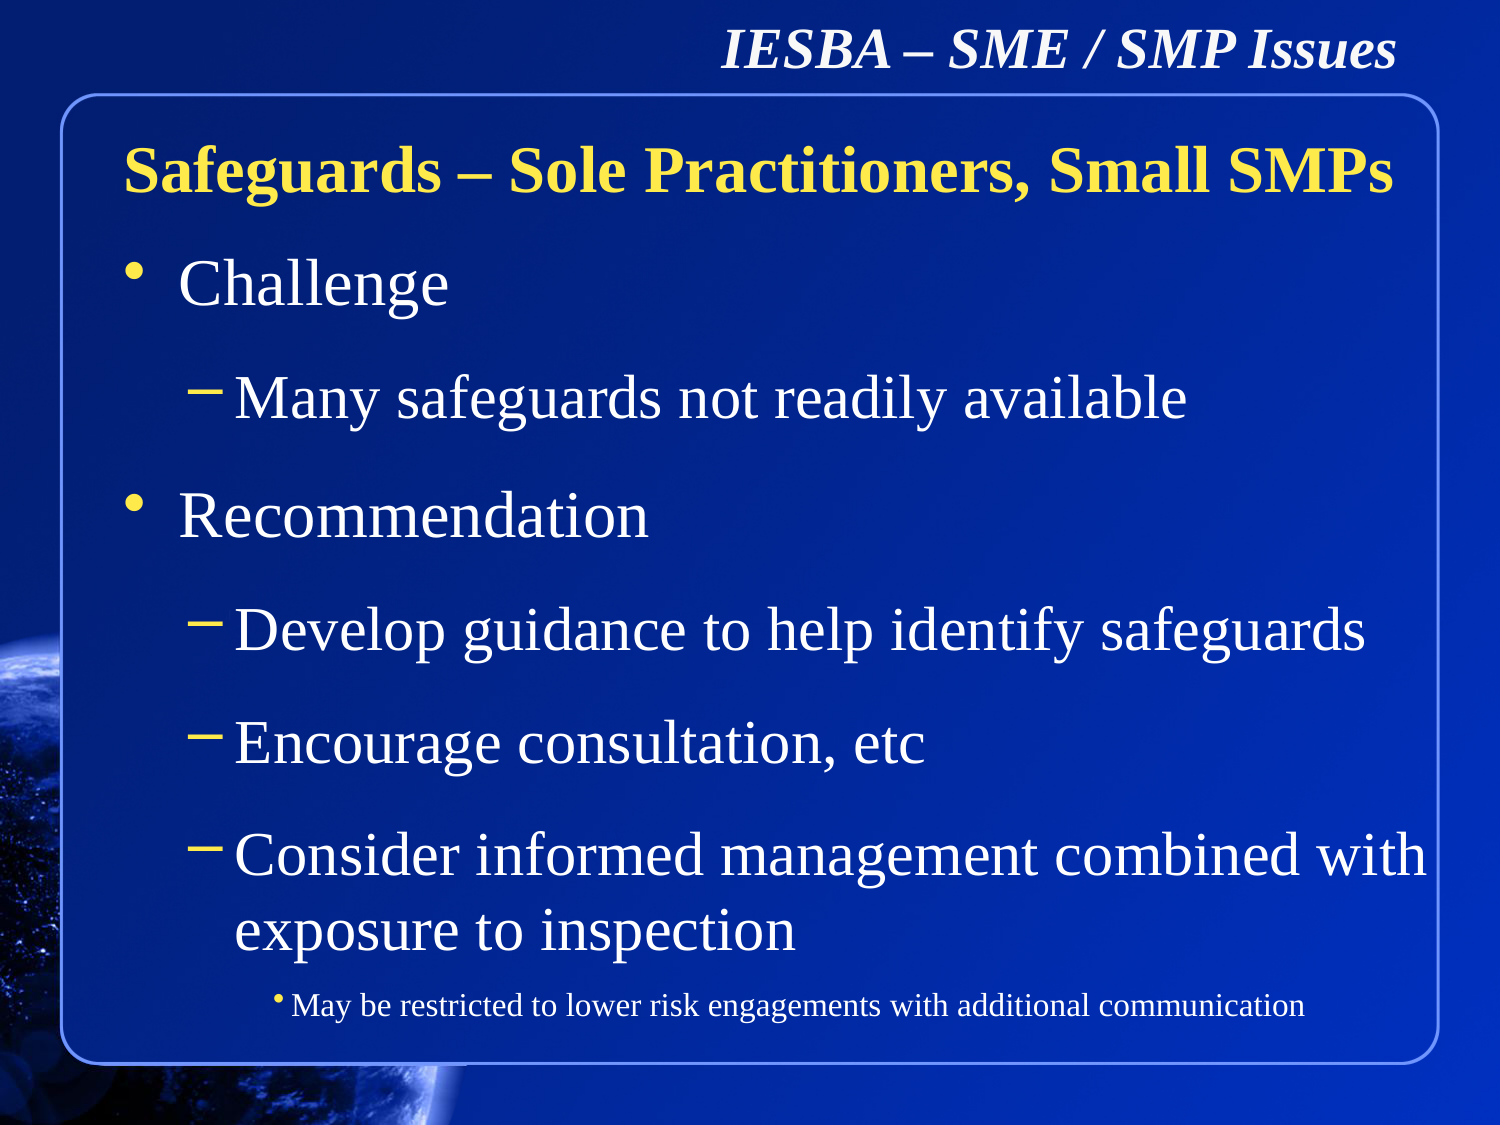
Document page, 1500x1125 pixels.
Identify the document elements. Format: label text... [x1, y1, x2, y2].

picture [0, 0, 1500, 1125]
list Challenge Many safeguards not readily available Recommendation Develop guidance to help identify safeguards Encourage consultation, etc Consider informed management combined with exposure to inspection May be restricted to lower risk engagements with additional communication [107, 230, 1446, 1048]
title IESBA – SME / SMP Issues [149, 0, 1414, 92]
list Safeguards – Sole Practitioners, Small SMPs [107, 118, 1418, 215]
